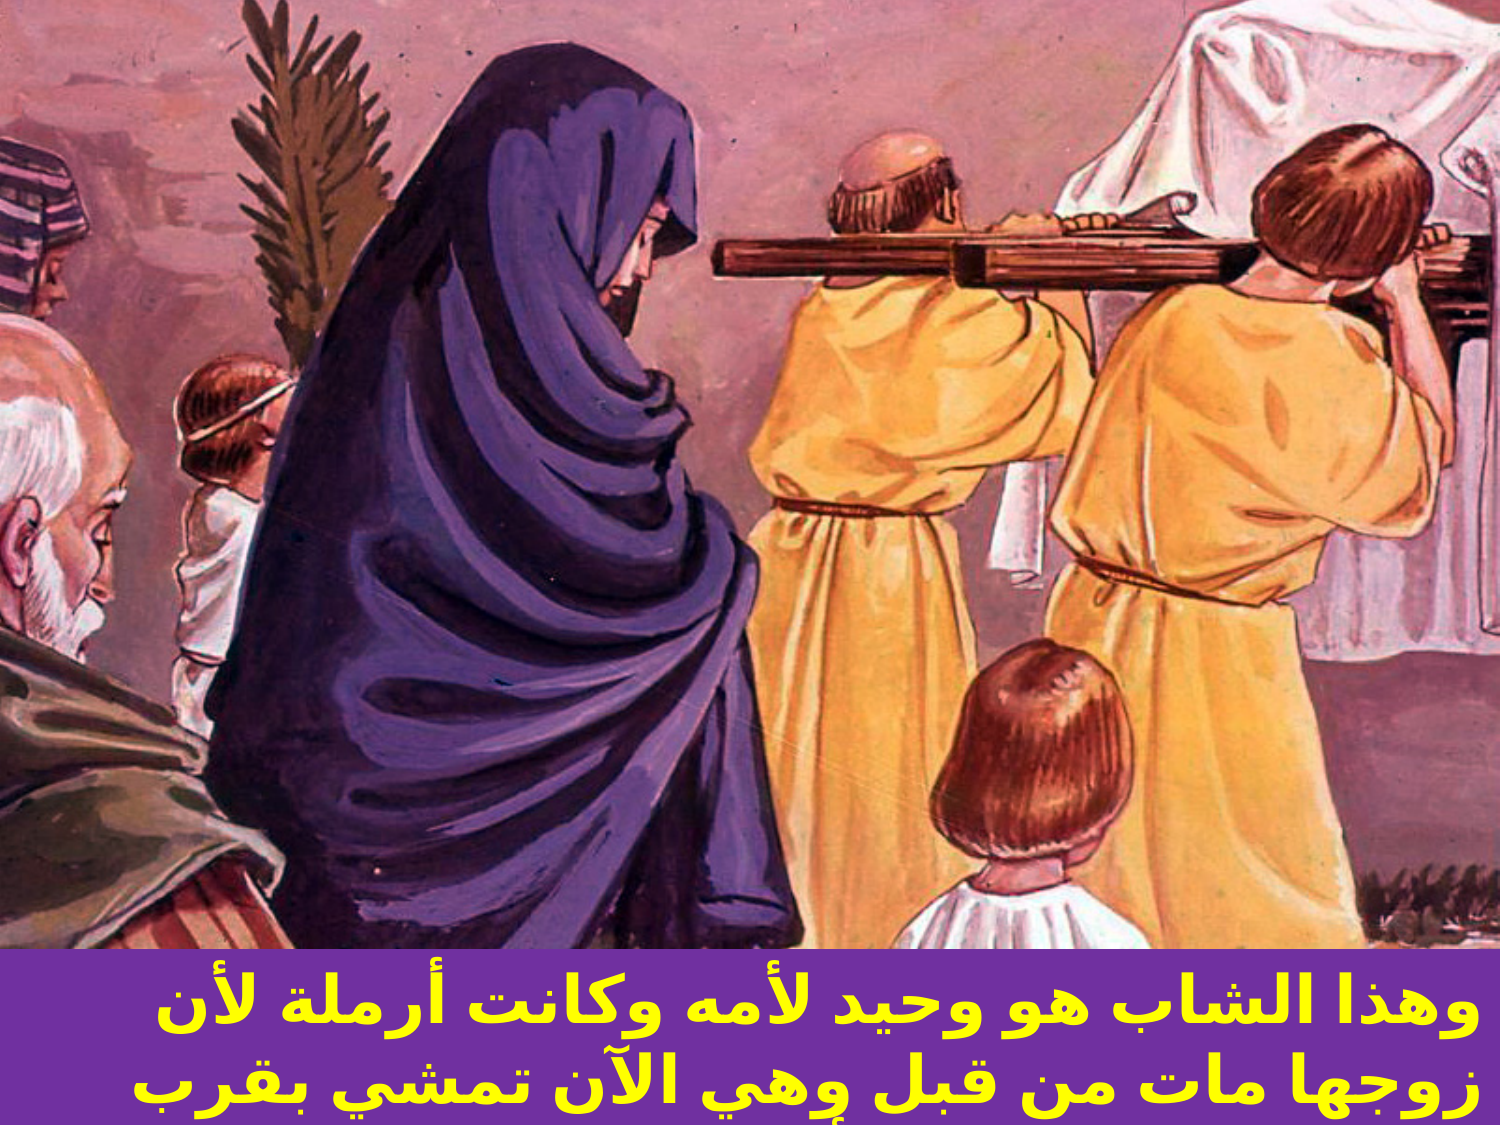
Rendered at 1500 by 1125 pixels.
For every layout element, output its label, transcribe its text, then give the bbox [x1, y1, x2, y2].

text_box وهذا الشاب هو وحيد لأمه وكانت أرملة لأن زوجها مات من قبل وهي الآن تمشي بقرب تابوت ابنها تبكي وتتألم على الطريق الى المقبرة [0, 956, 1500, 1125]
picture [0, 0, 1500, 950]
